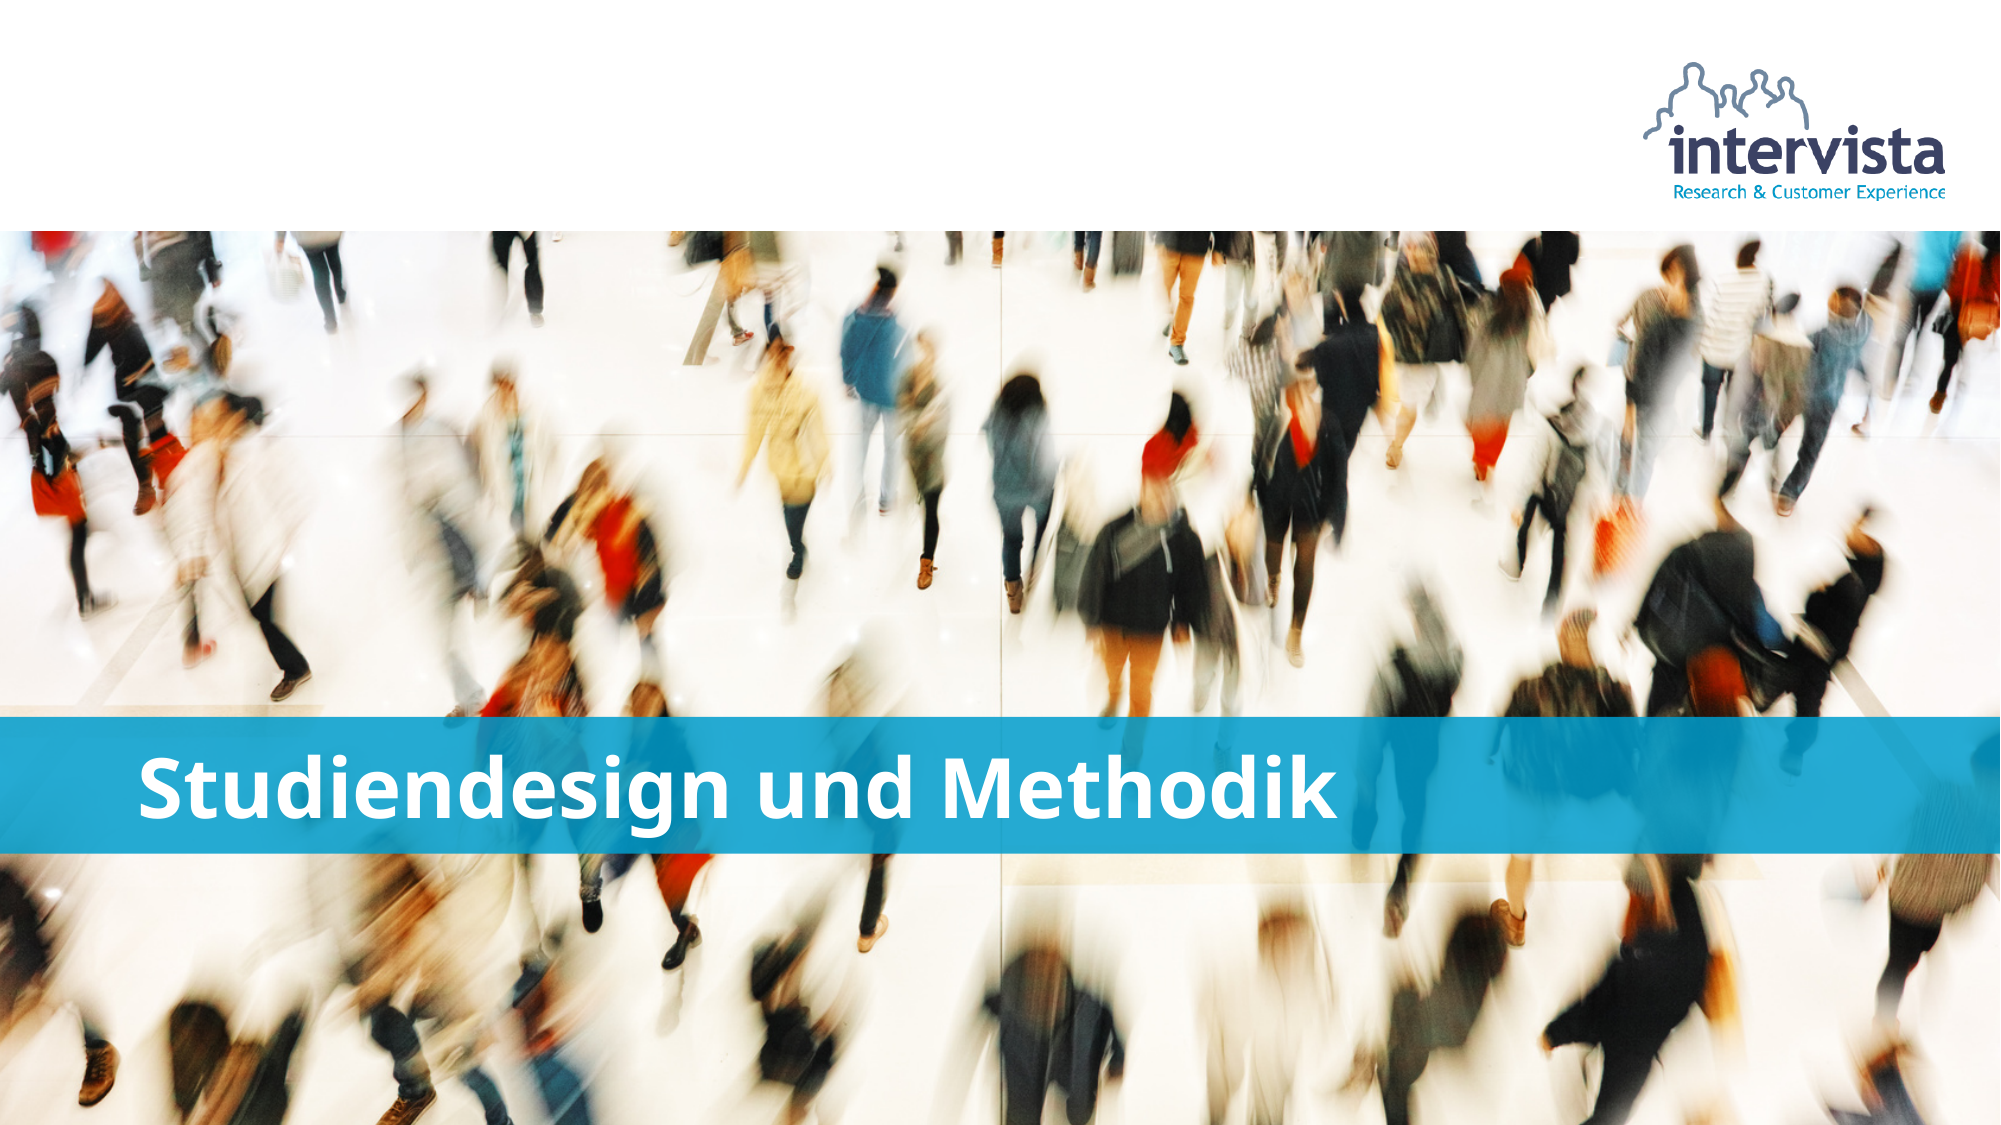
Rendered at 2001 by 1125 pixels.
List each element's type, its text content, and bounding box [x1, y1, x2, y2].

picture [0, 854, 2000, 1125]
list Studiendesign und Methodik [0, 716, 2000, 854]
picture [0, 231, 2000, 716]
